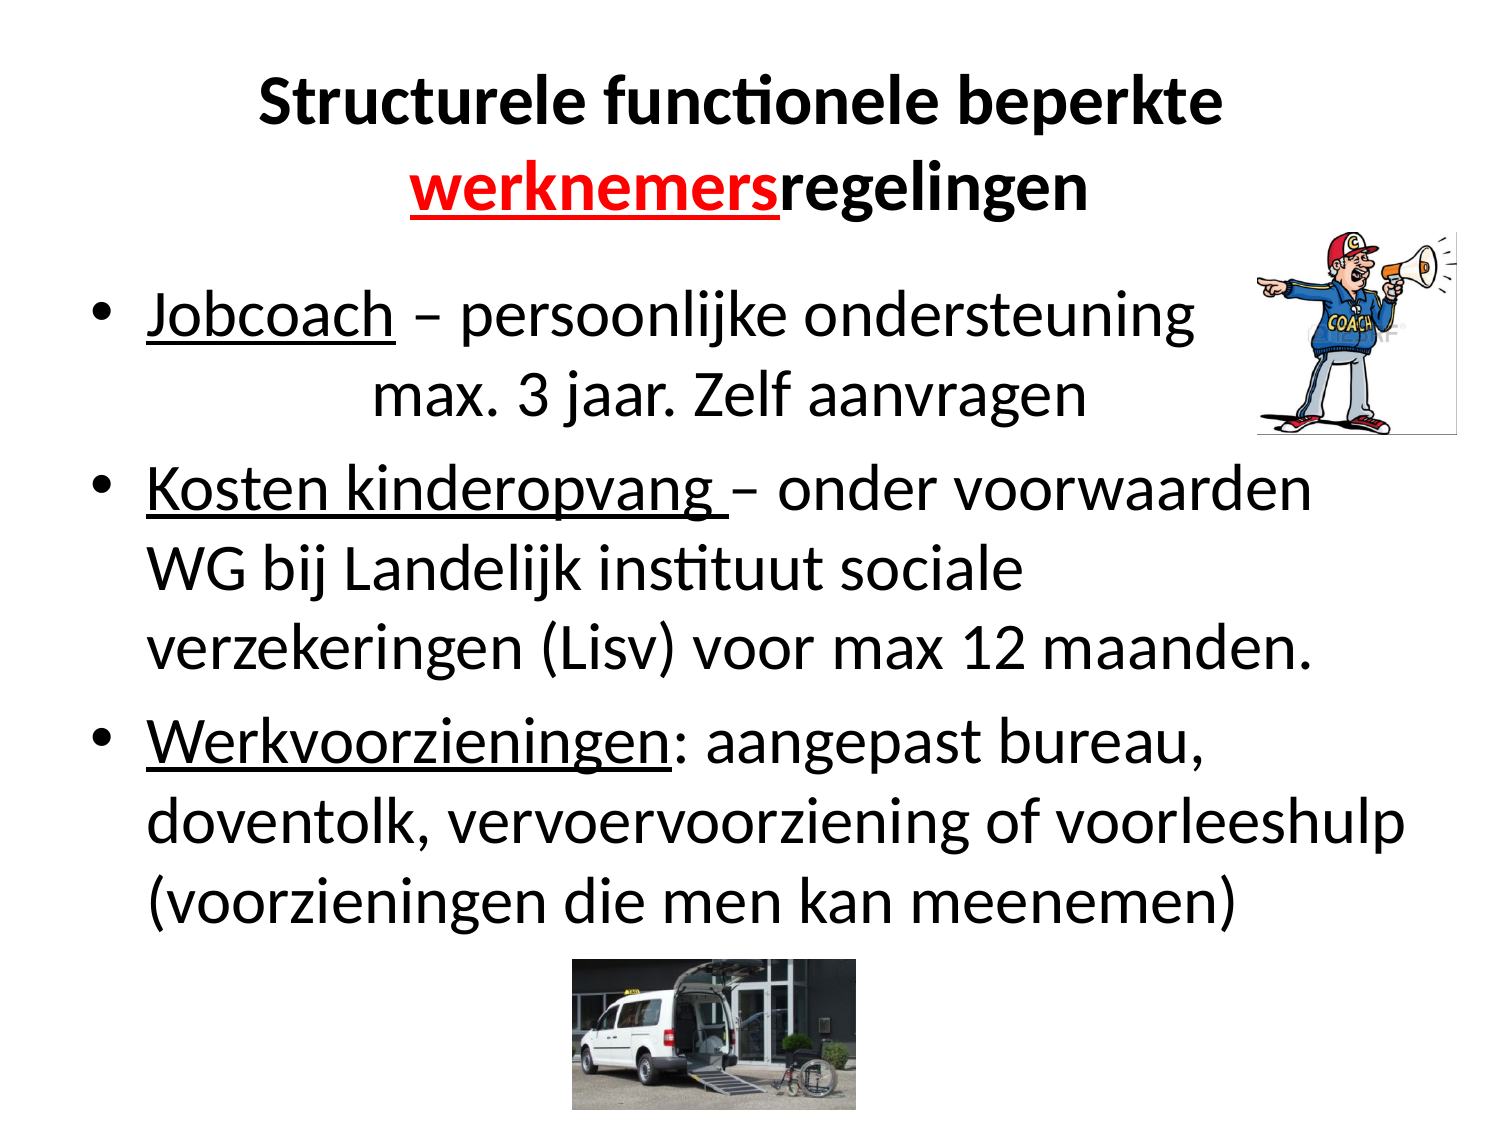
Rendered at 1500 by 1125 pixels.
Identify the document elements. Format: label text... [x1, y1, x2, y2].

picture [572, 959, 856, 1111]
title Structurele functionele beperkte werknemersregelingen [75, 45, 1425, 233]
picture [1257, 232, 1457, 435]
list Jobcoach – persoonlijke ondersteuning max. 3 jaar. Zelf aanvragen Kosten kinderopvang – onder voorwaarden WG bij Landelijk instituut sociale verzekeringen (Lisv) voor max 12 maanden. Werkvoorzieningen: aangepast bureau, doventolk, vervoervoorziening of voorleeshulp (voorzieningen die men kan meenemen) [75, 262, 1425, 1005]
